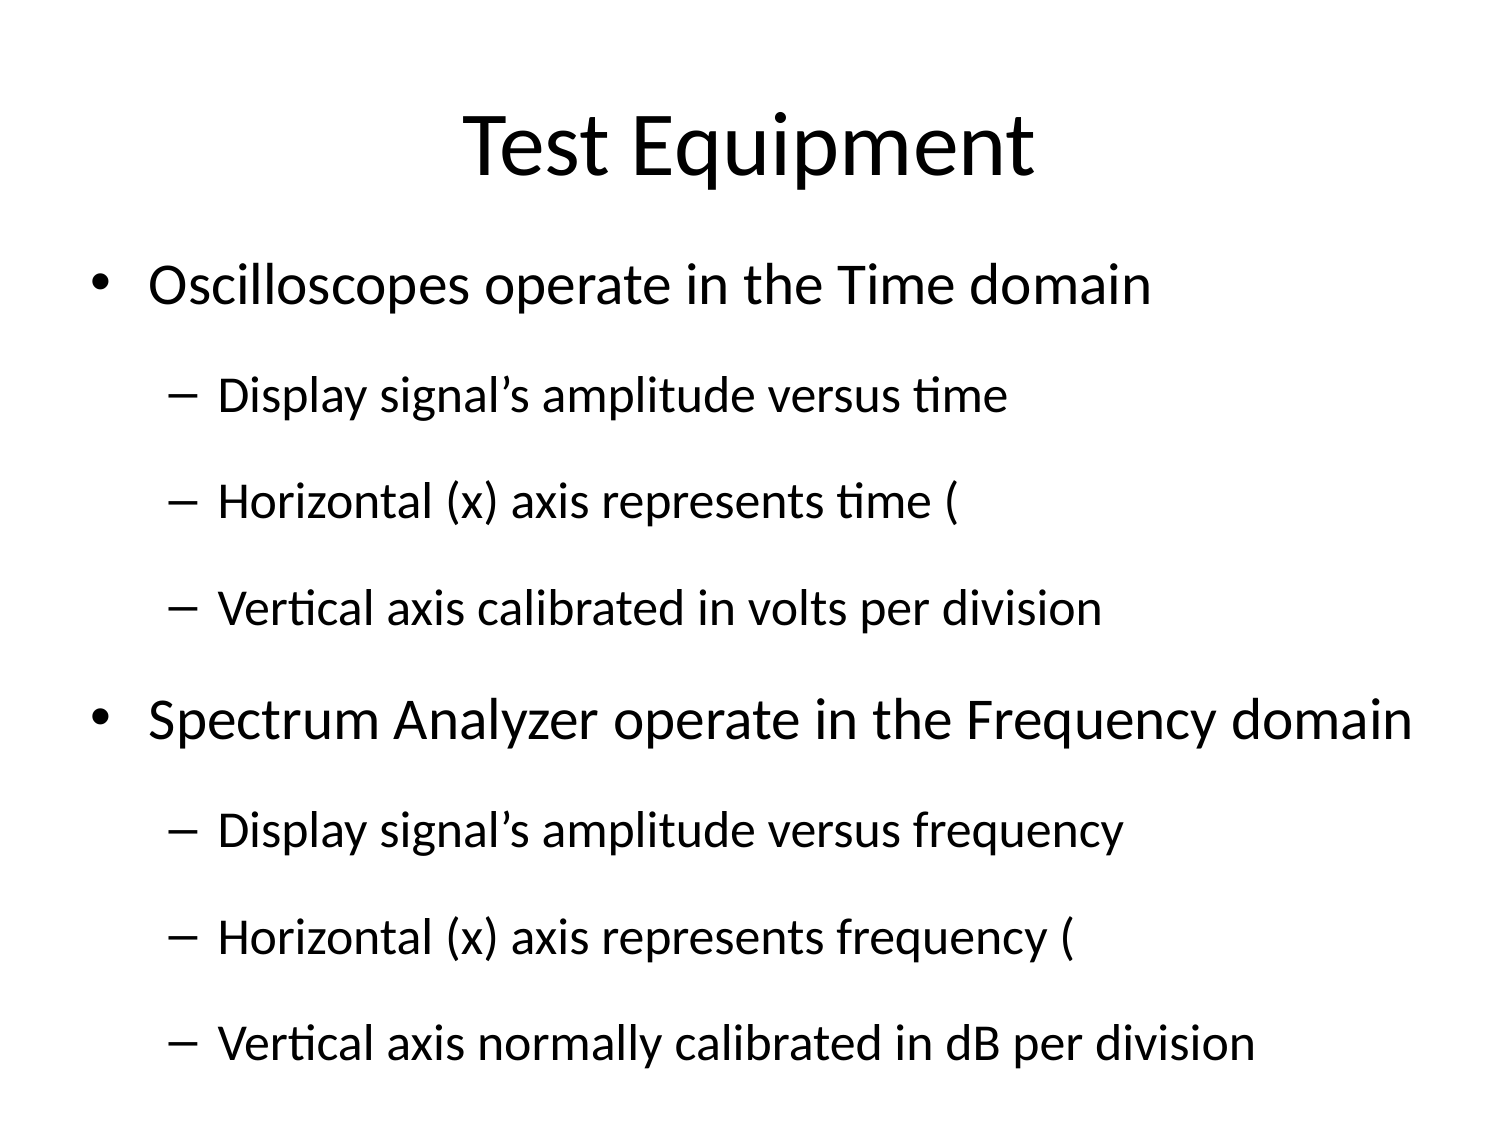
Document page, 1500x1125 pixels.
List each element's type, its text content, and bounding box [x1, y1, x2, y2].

title Test Equipment [75, 45, 1425, 233]
